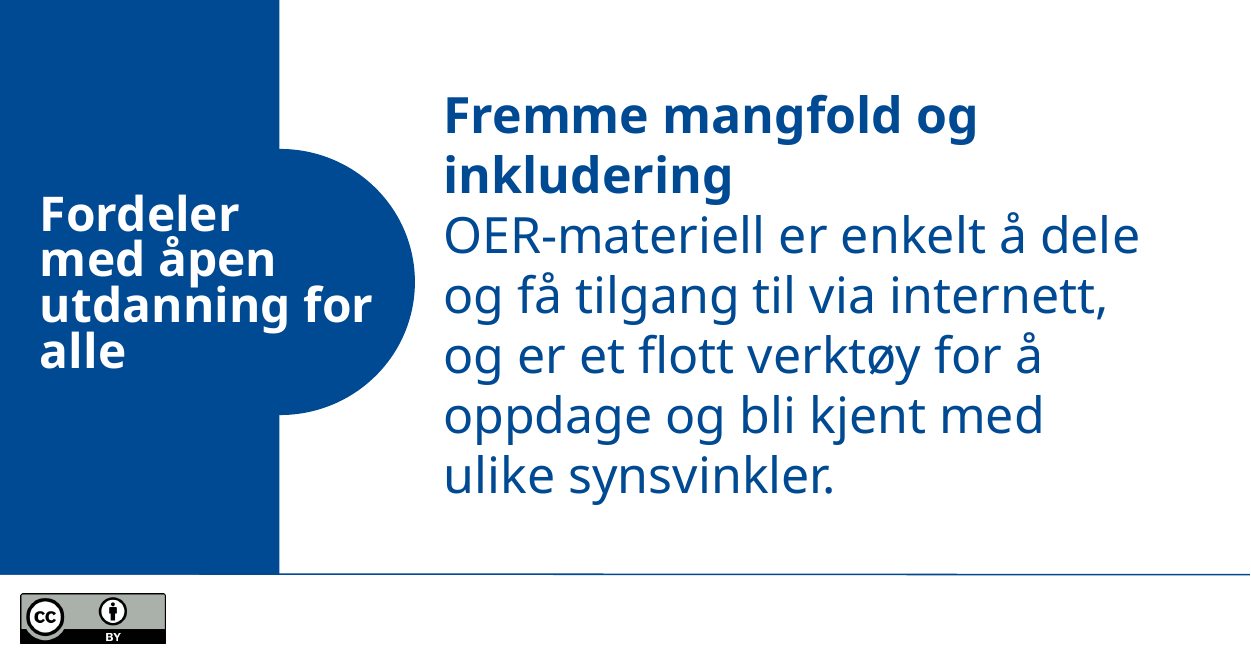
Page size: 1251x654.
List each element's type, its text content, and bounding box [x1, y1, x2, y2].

text_box Fordeler med åpen utdanning for alle [24, 179, 420, 393]
picture [20, 592, 166, 645]
text_box [0, 0, 280, 573]
text_box Fremme mangfold og inkludering OER-materiell er enkelt å dele og få tilgang til via internett, og er et flott verktøy for å oppdage og bli kjent med ulike synsvinkler. [428, 68, 1178, 519]
text_box [206, 393, 355, 416]
text_box [195, 148, 366, 179]
text_box [0, 582, 1250, 654]
